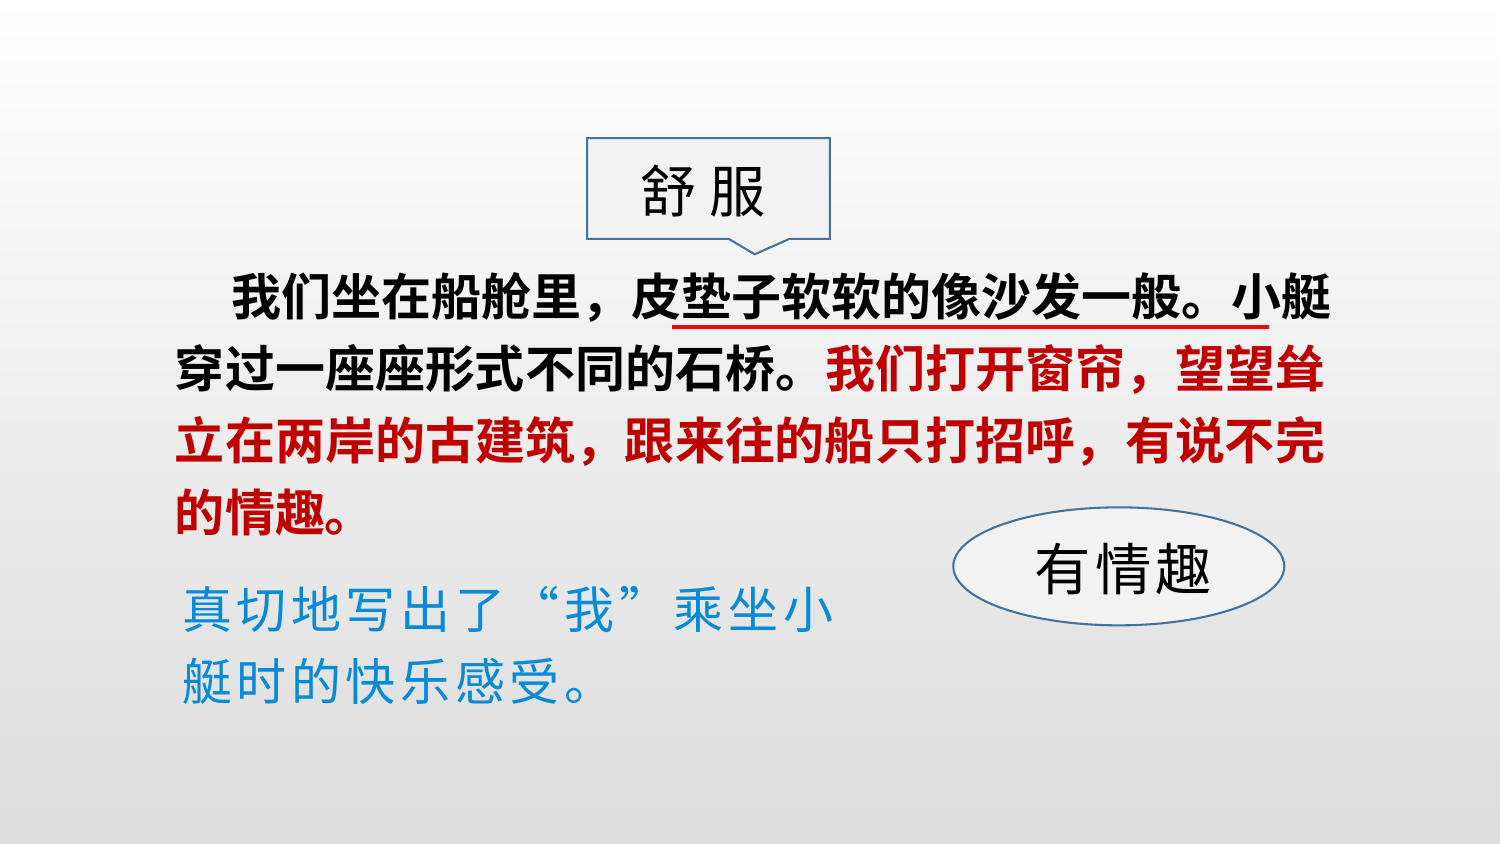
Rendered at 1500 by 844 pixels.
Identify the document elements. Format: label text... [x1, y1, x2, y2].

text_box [587, 138, 830, 239]
text_box 真切地写出了“我”乘坐小 艇时的快乐感受。 [95, 561, 903, 717]
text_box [953, 507, 1285, 626]
text_box 我们坐在船舱里，皮垫子软软的像沙发一般。小艇穿过一座座形式不同的石桥。我们打开窗帘，望望耸立在两岸的古建筑，跟来往的船只打招呼，有说不完的情趣。 [163, 247, 1369, 547]
